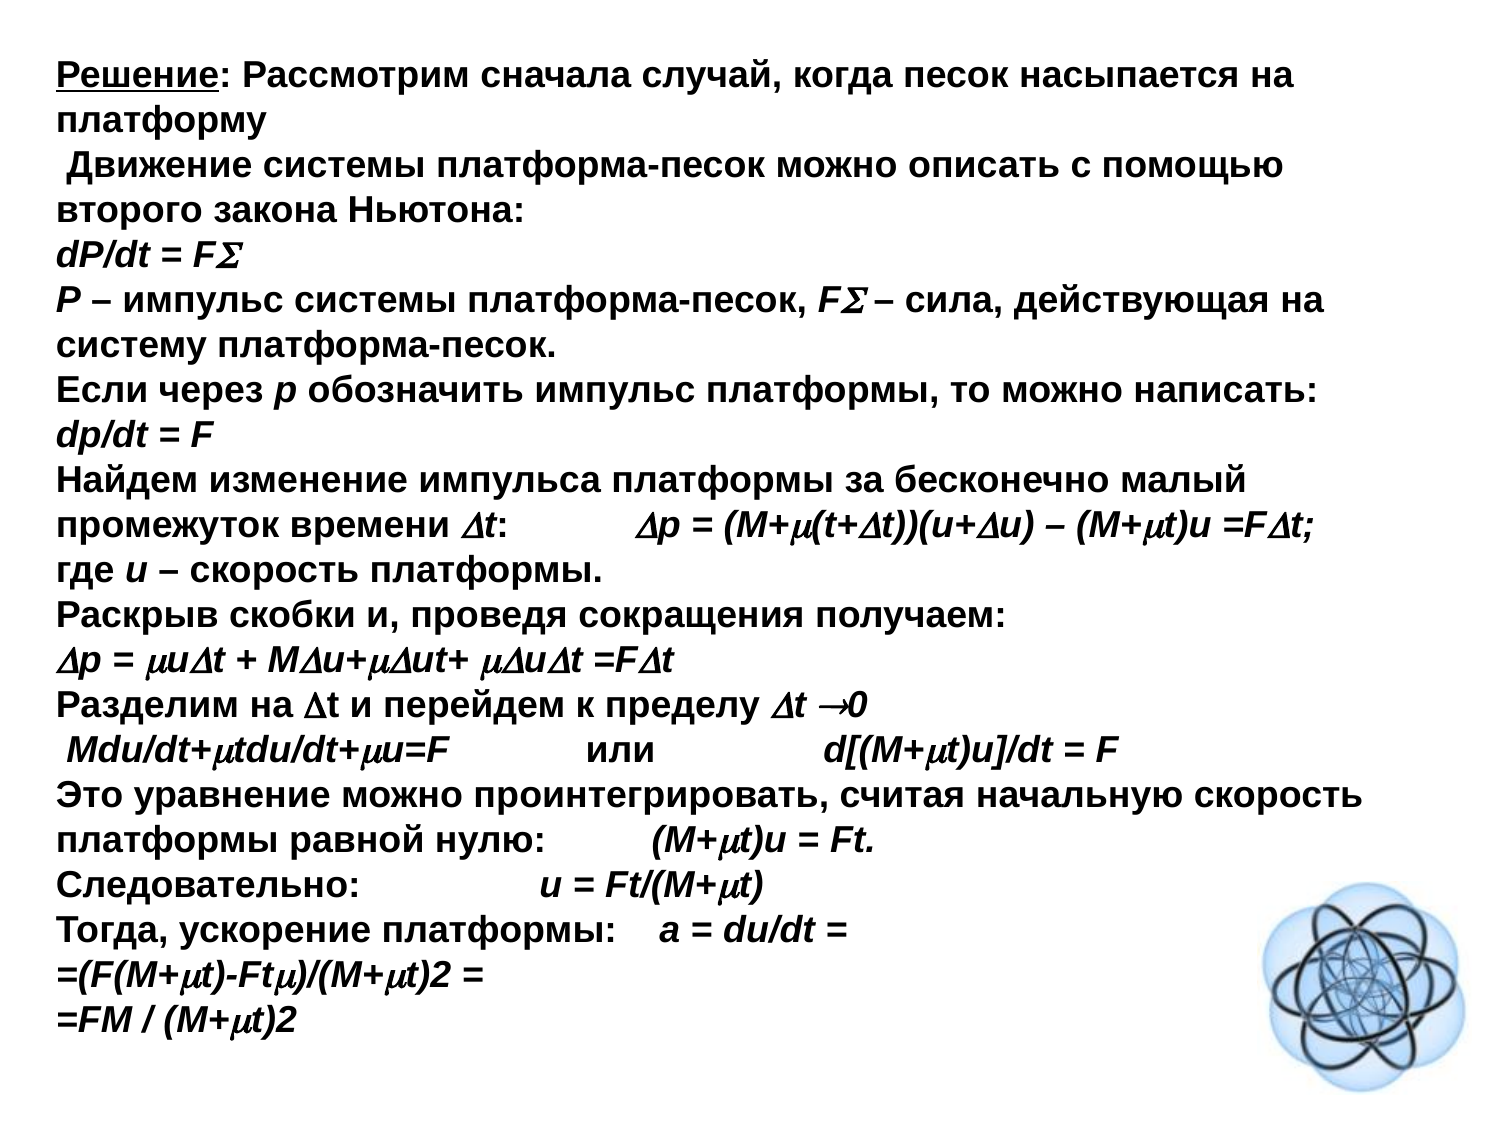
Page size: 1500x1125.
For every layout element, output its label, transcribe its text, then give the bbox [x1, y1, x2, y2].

text_box Решение: Рассмотрим сначала случай, когда песок насыпается на платформу Движение системы платформа-песок можно описать с помощью второго закона Ньютона: dP/dt = F P – импульс системы платформа-песок, F – сила, действующая на систему платформа-песок. Если через p обозначить импульс платформы, то можно написать: dp/dt = F Найдем изменение импульса платформы за бесконечно малый промежуток времени t: p = (M+(t+t))(u+u) – (M+t)u =Ft; где u – скорость платформы. Раскрыв скобки и, проведя сокращения получаем: p = ut + Mu+ut+ ut =Ft Разделим на t и перейдем к пределу t 0 Mdu/dt+tdu/dt+u=F или d[(M+t)u]/dt = F Это уравнение можно проинтегрировать, считая начальную скорость платформы равной нулю: (M+t)u = Ft. Следовательно: u = Ft/(M+t) Тогда, ускорение платформы: a = du/dt = =(F(M+t)-Ft)/(M+t)2 = =FM / (M+t)2 [41, 42, 1447, 1048]
picture [1257, 881, 1472, 1096]
